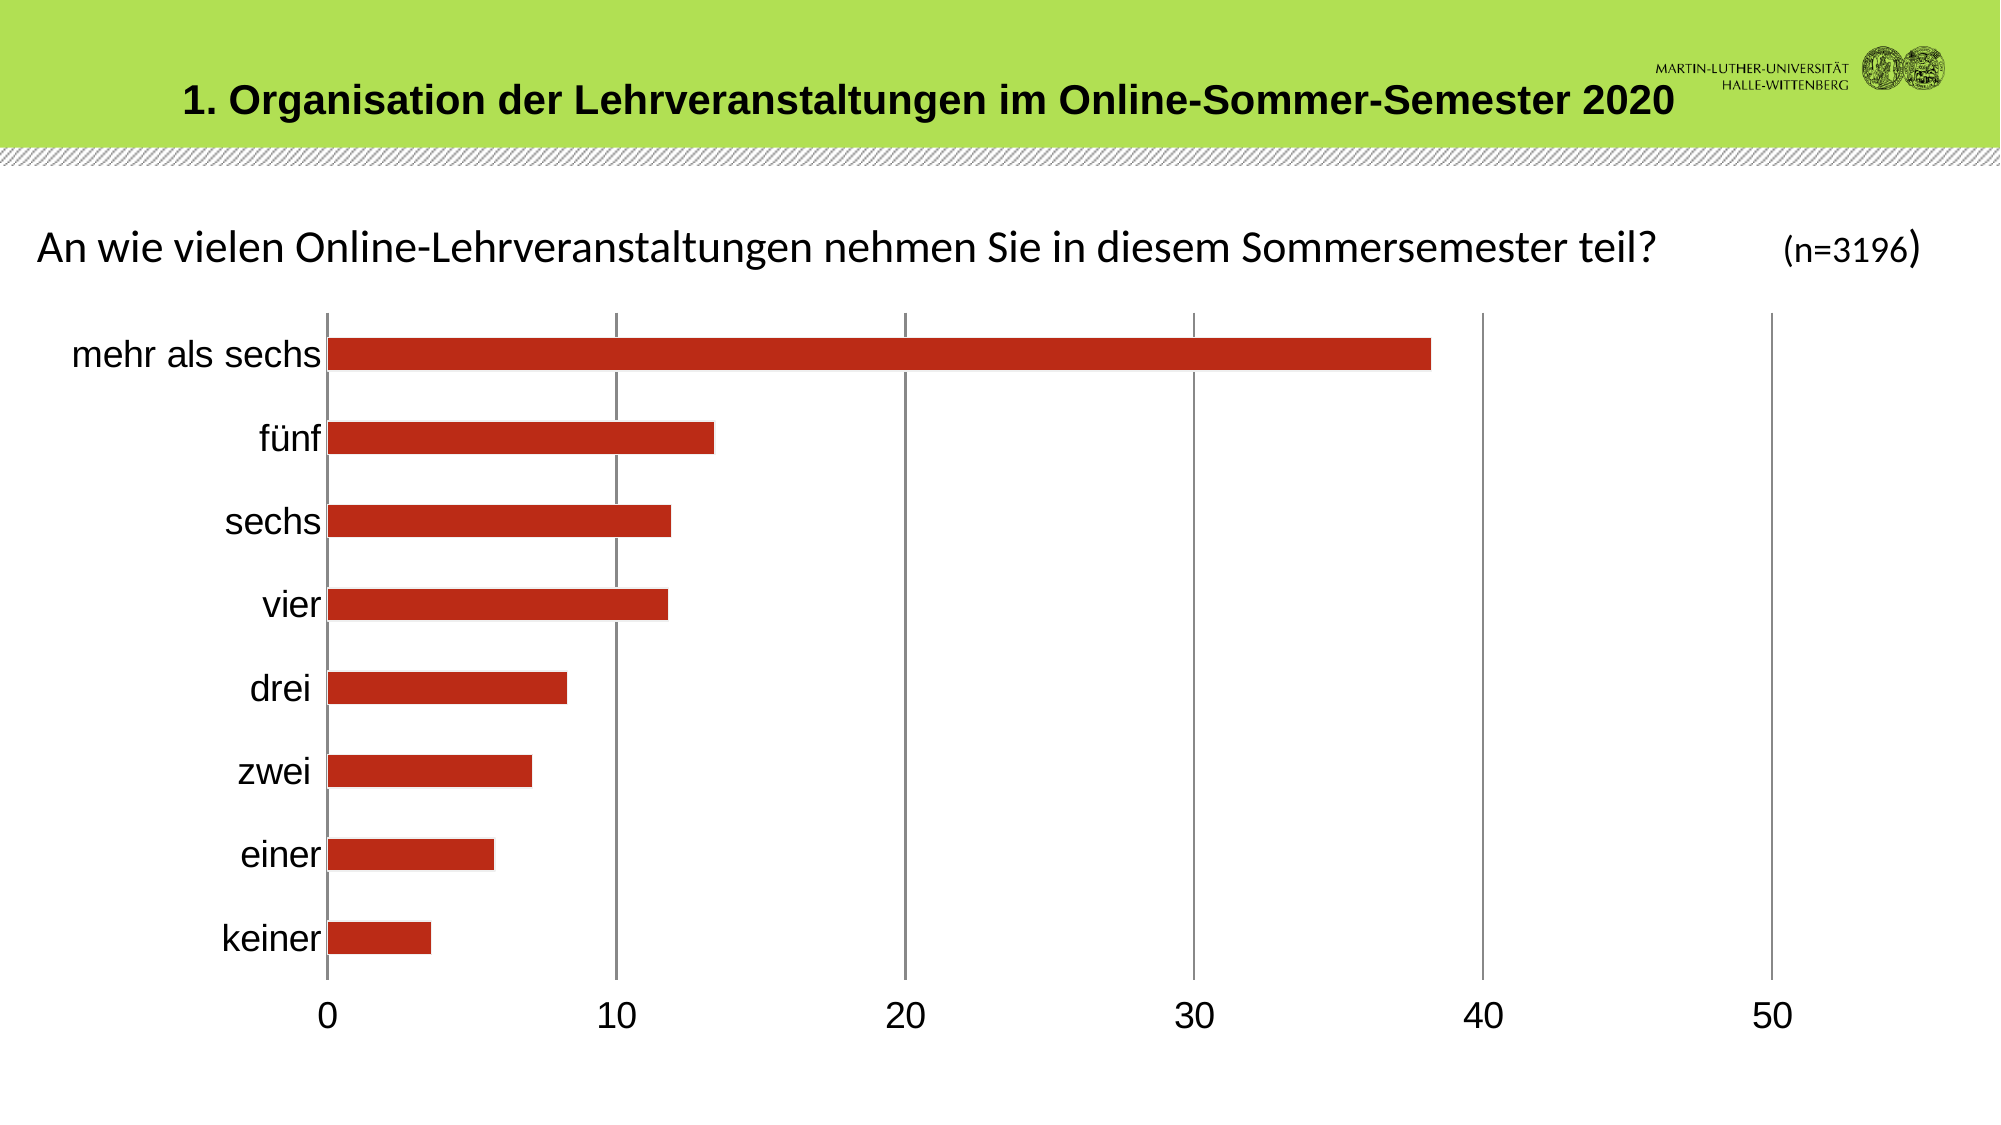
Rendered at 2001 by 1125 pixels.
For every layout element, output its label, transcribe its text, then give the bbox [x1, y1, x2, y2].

chart [43, 266, 1795, 1051]
picture [1656, 46, 1945, 90]
text_box 1. Organisation der Lehrveranstaltungen im Online-Sommer-Semester 2020 [174, 65, 1684, 131]
picture [0, 148, 2000, 166]
title An wie vielen Online-Lehrveranstaltungen nehmen Sie in diesem Sommersemester teil? (n=3196) [36, 187, 1964, 1083]
